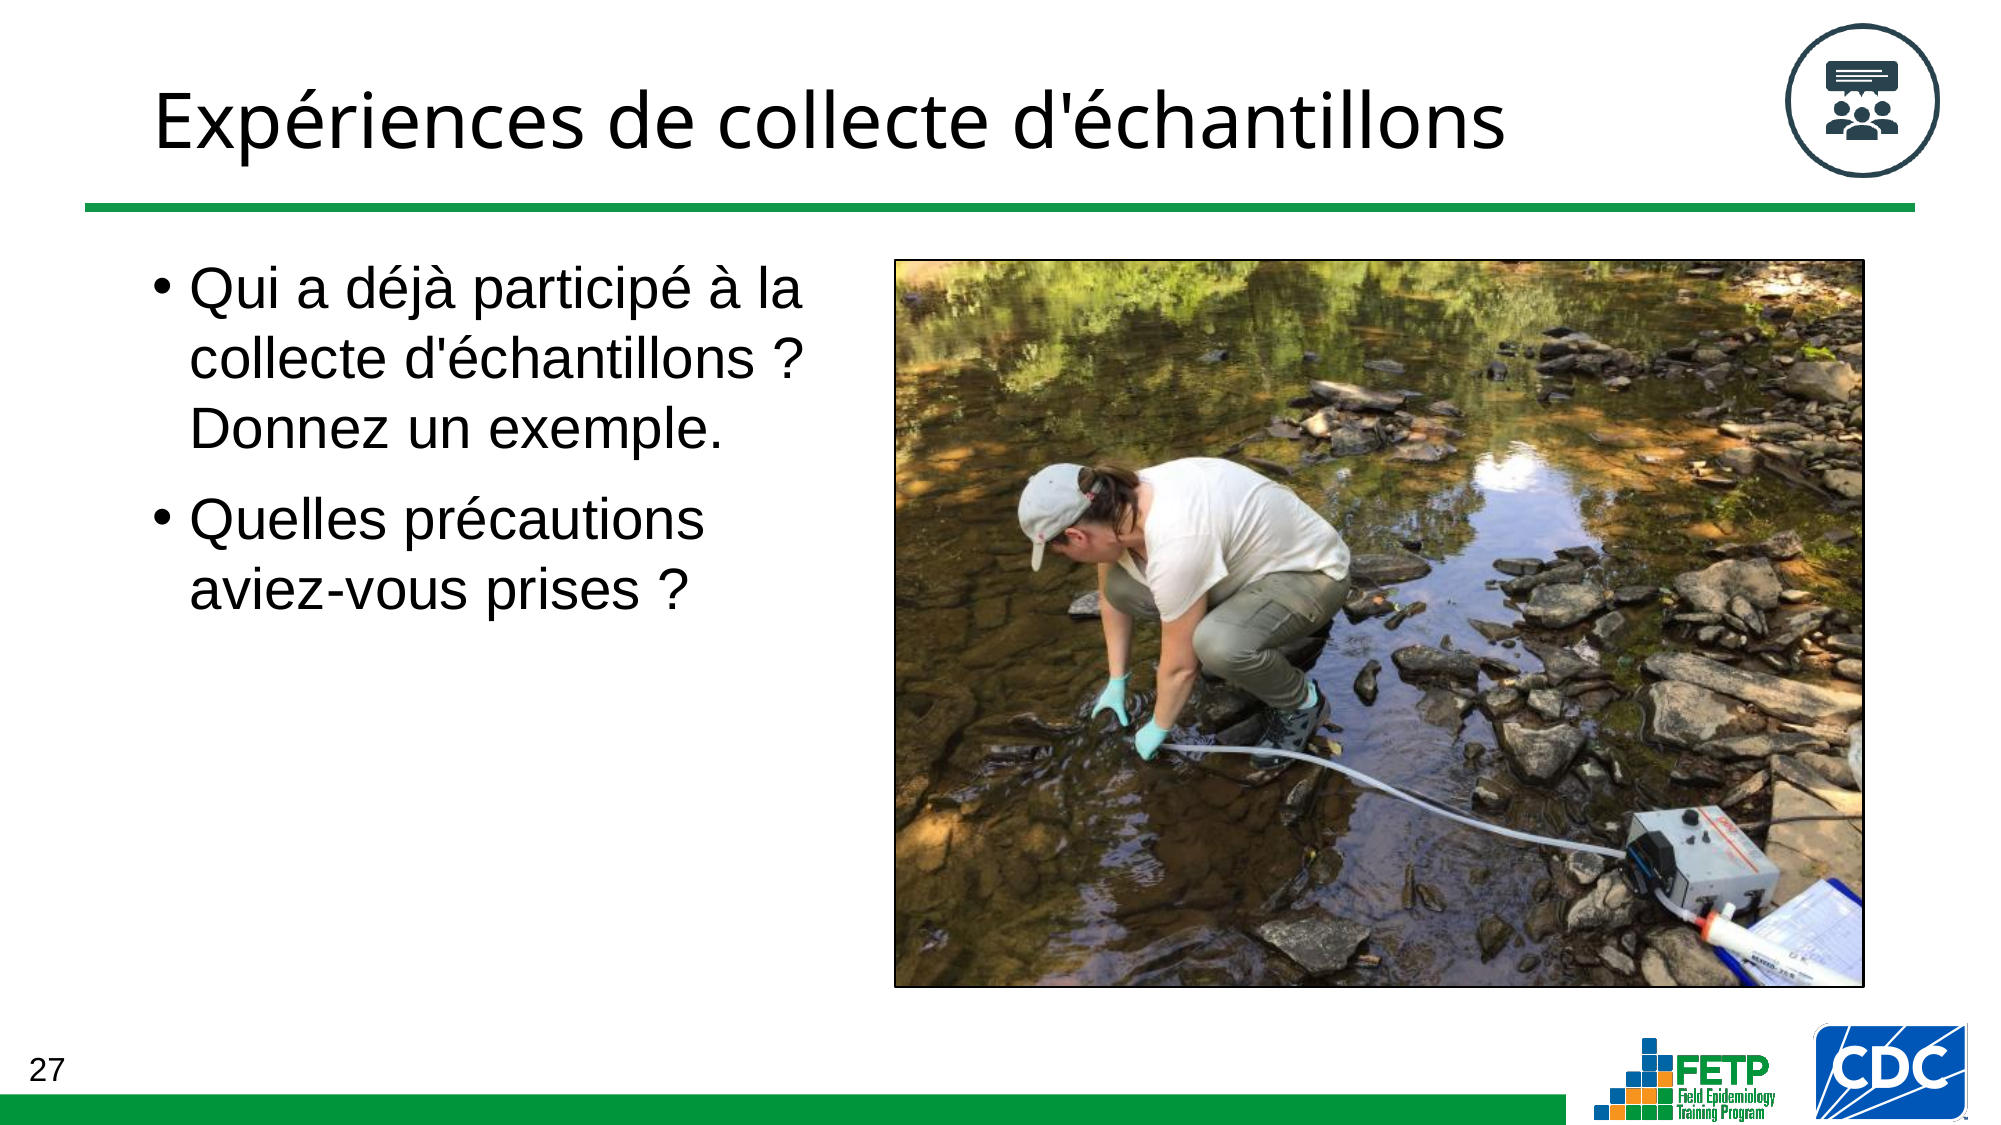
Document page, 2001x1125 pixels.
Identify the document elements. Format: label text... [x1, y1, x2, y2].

text_box Expériences de collecte d'échantillons [137, 75, 1863, 207]
picture [1813, 1023, 1968, 1122]
picture [1594, 1038, 1775, 1122]
picture [895, 260, 1863, 986]
picture [1785, 23, 1940, 178]
list Qui a déjà participé à la collecte d'échantillons ? Donnez un exemple. Quelles précautions aviez-vous prises ? [137, 242, 862, 1004]
